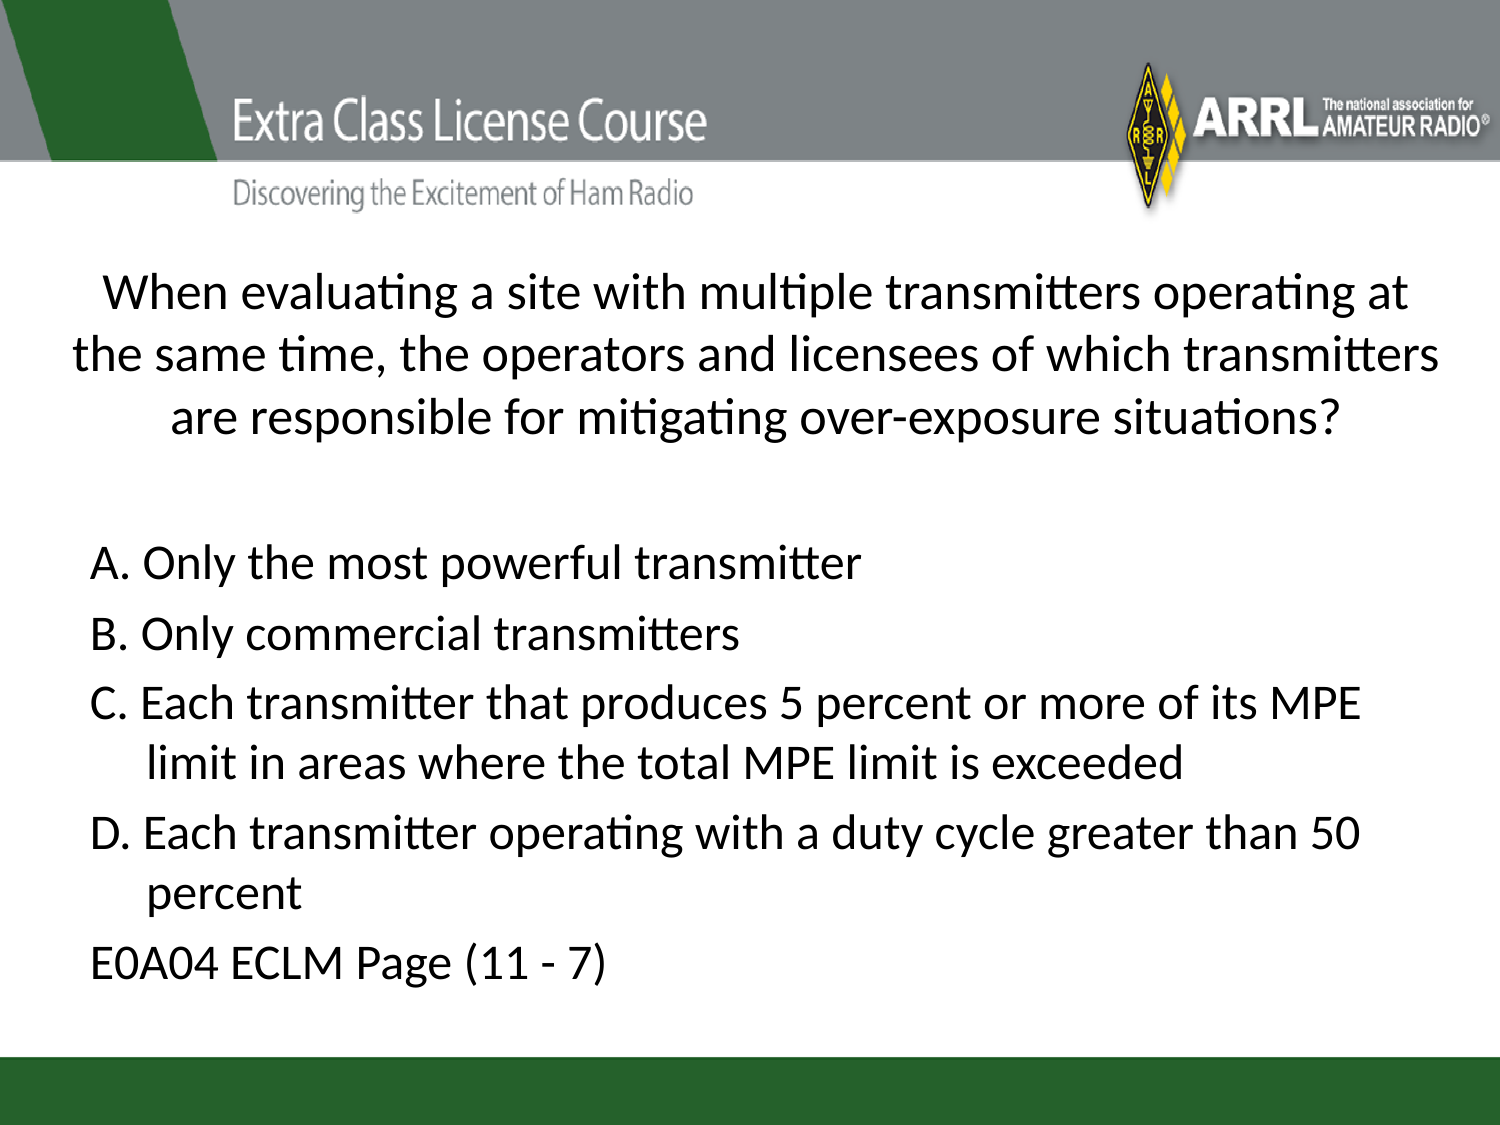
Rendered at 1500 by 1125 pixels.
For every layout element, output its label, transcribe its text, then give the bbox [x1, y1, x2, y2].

list A. Only the most powerful transmitter B. Only commercial transmitters C. Each transmitter that produces 5 percent or more of its MPE limit in areas where the total MPE limit is exceeded D. Each transmitter operating with a duty cycle greater than 50 percent E0A04 ECLM Page (11 - 7) [75, 522, 1425, 1013]
title When evaluating a site with multiple transmitters operating at the same time, the operators and licensees of which transmitters are responsible for mitigating over-exposure situations? [50, 249, 1463, 432]
picture [0, 0, 1500, 1125]
